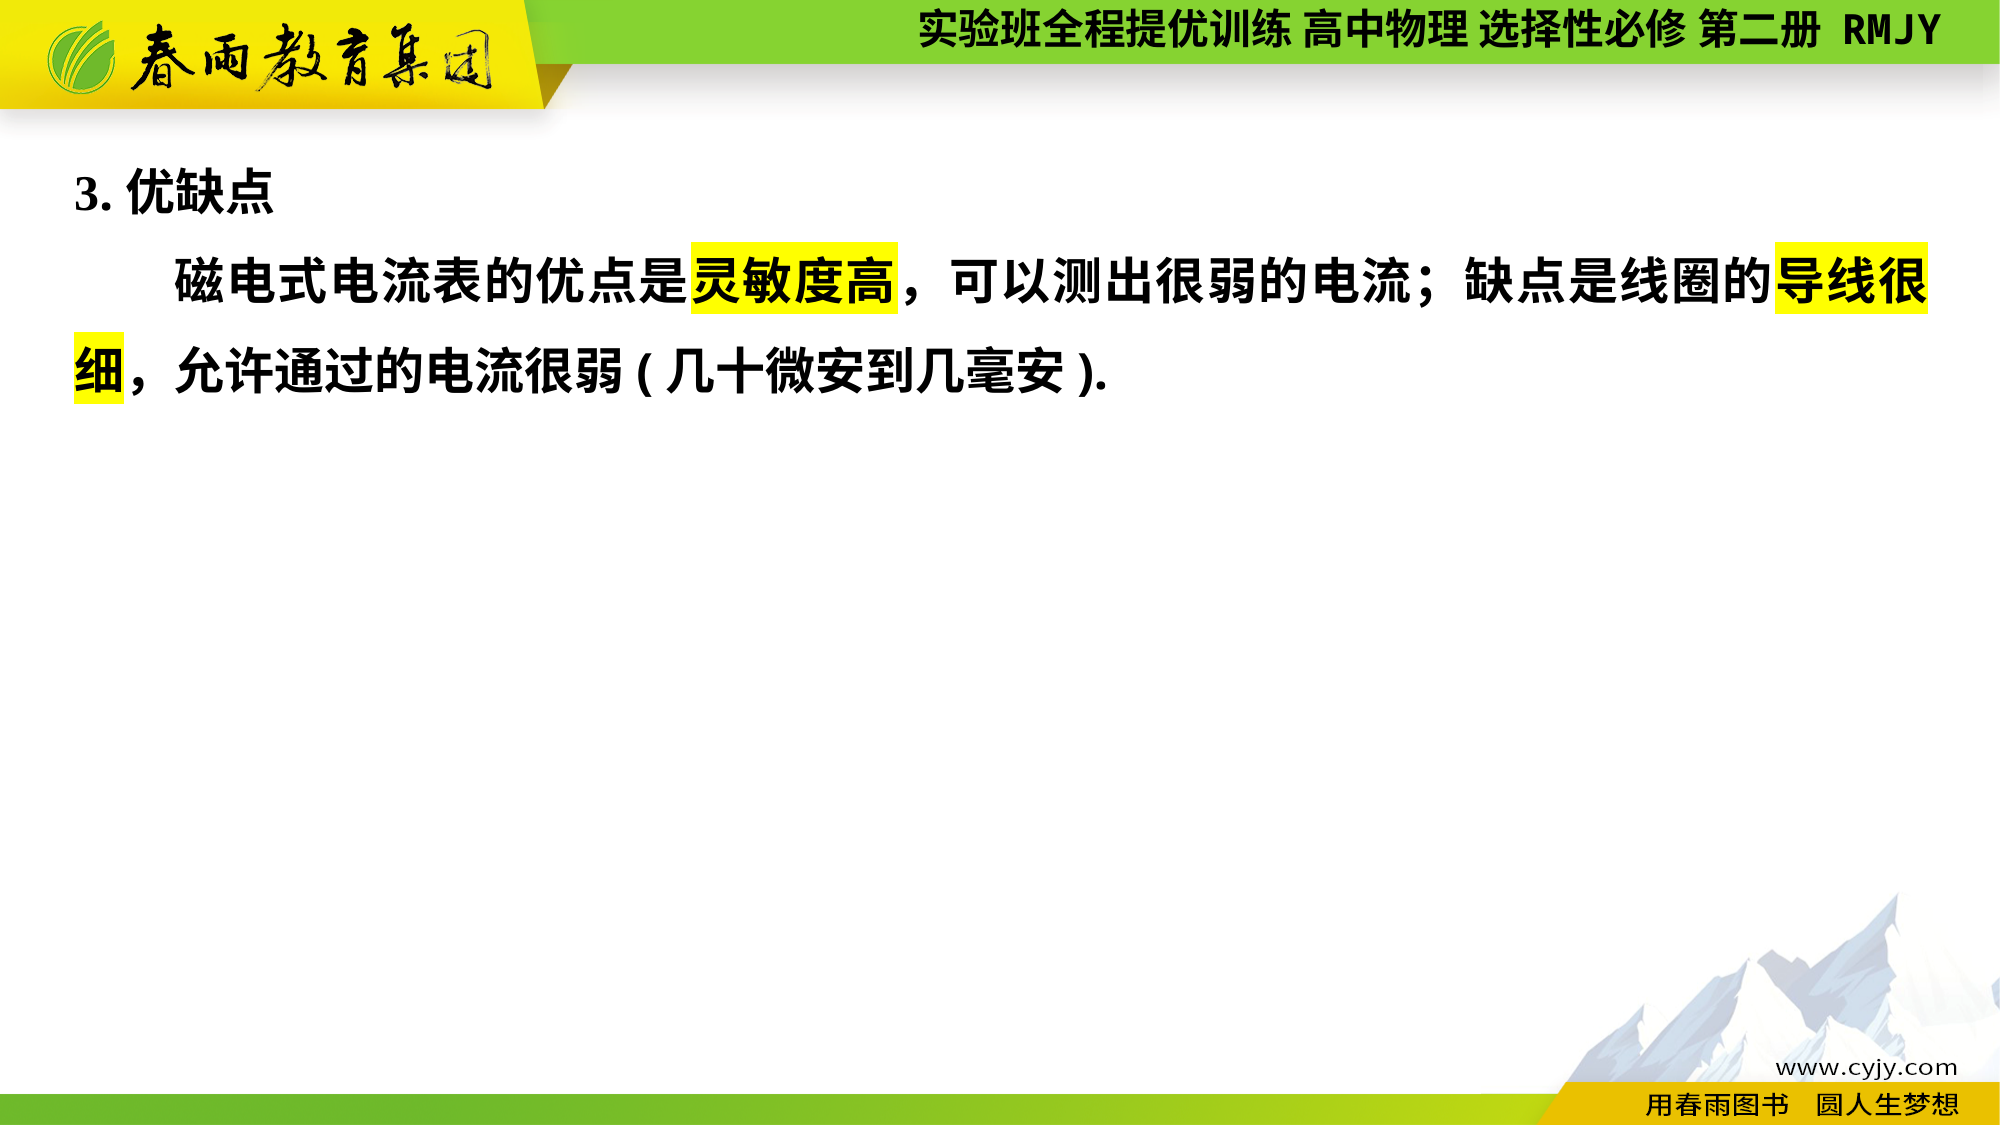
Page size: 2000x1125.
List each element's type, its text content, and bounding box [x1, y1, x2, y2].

list 3.优缺点 磁电式电流表的优点是灵敏度高，可以测出很弱的电流；缺点是线圈的导线很细，允许通过的电流很弱(几十微安到几毫安). [59, 122, 1944, 399]
picture [0, 0, 2000, 1125]
